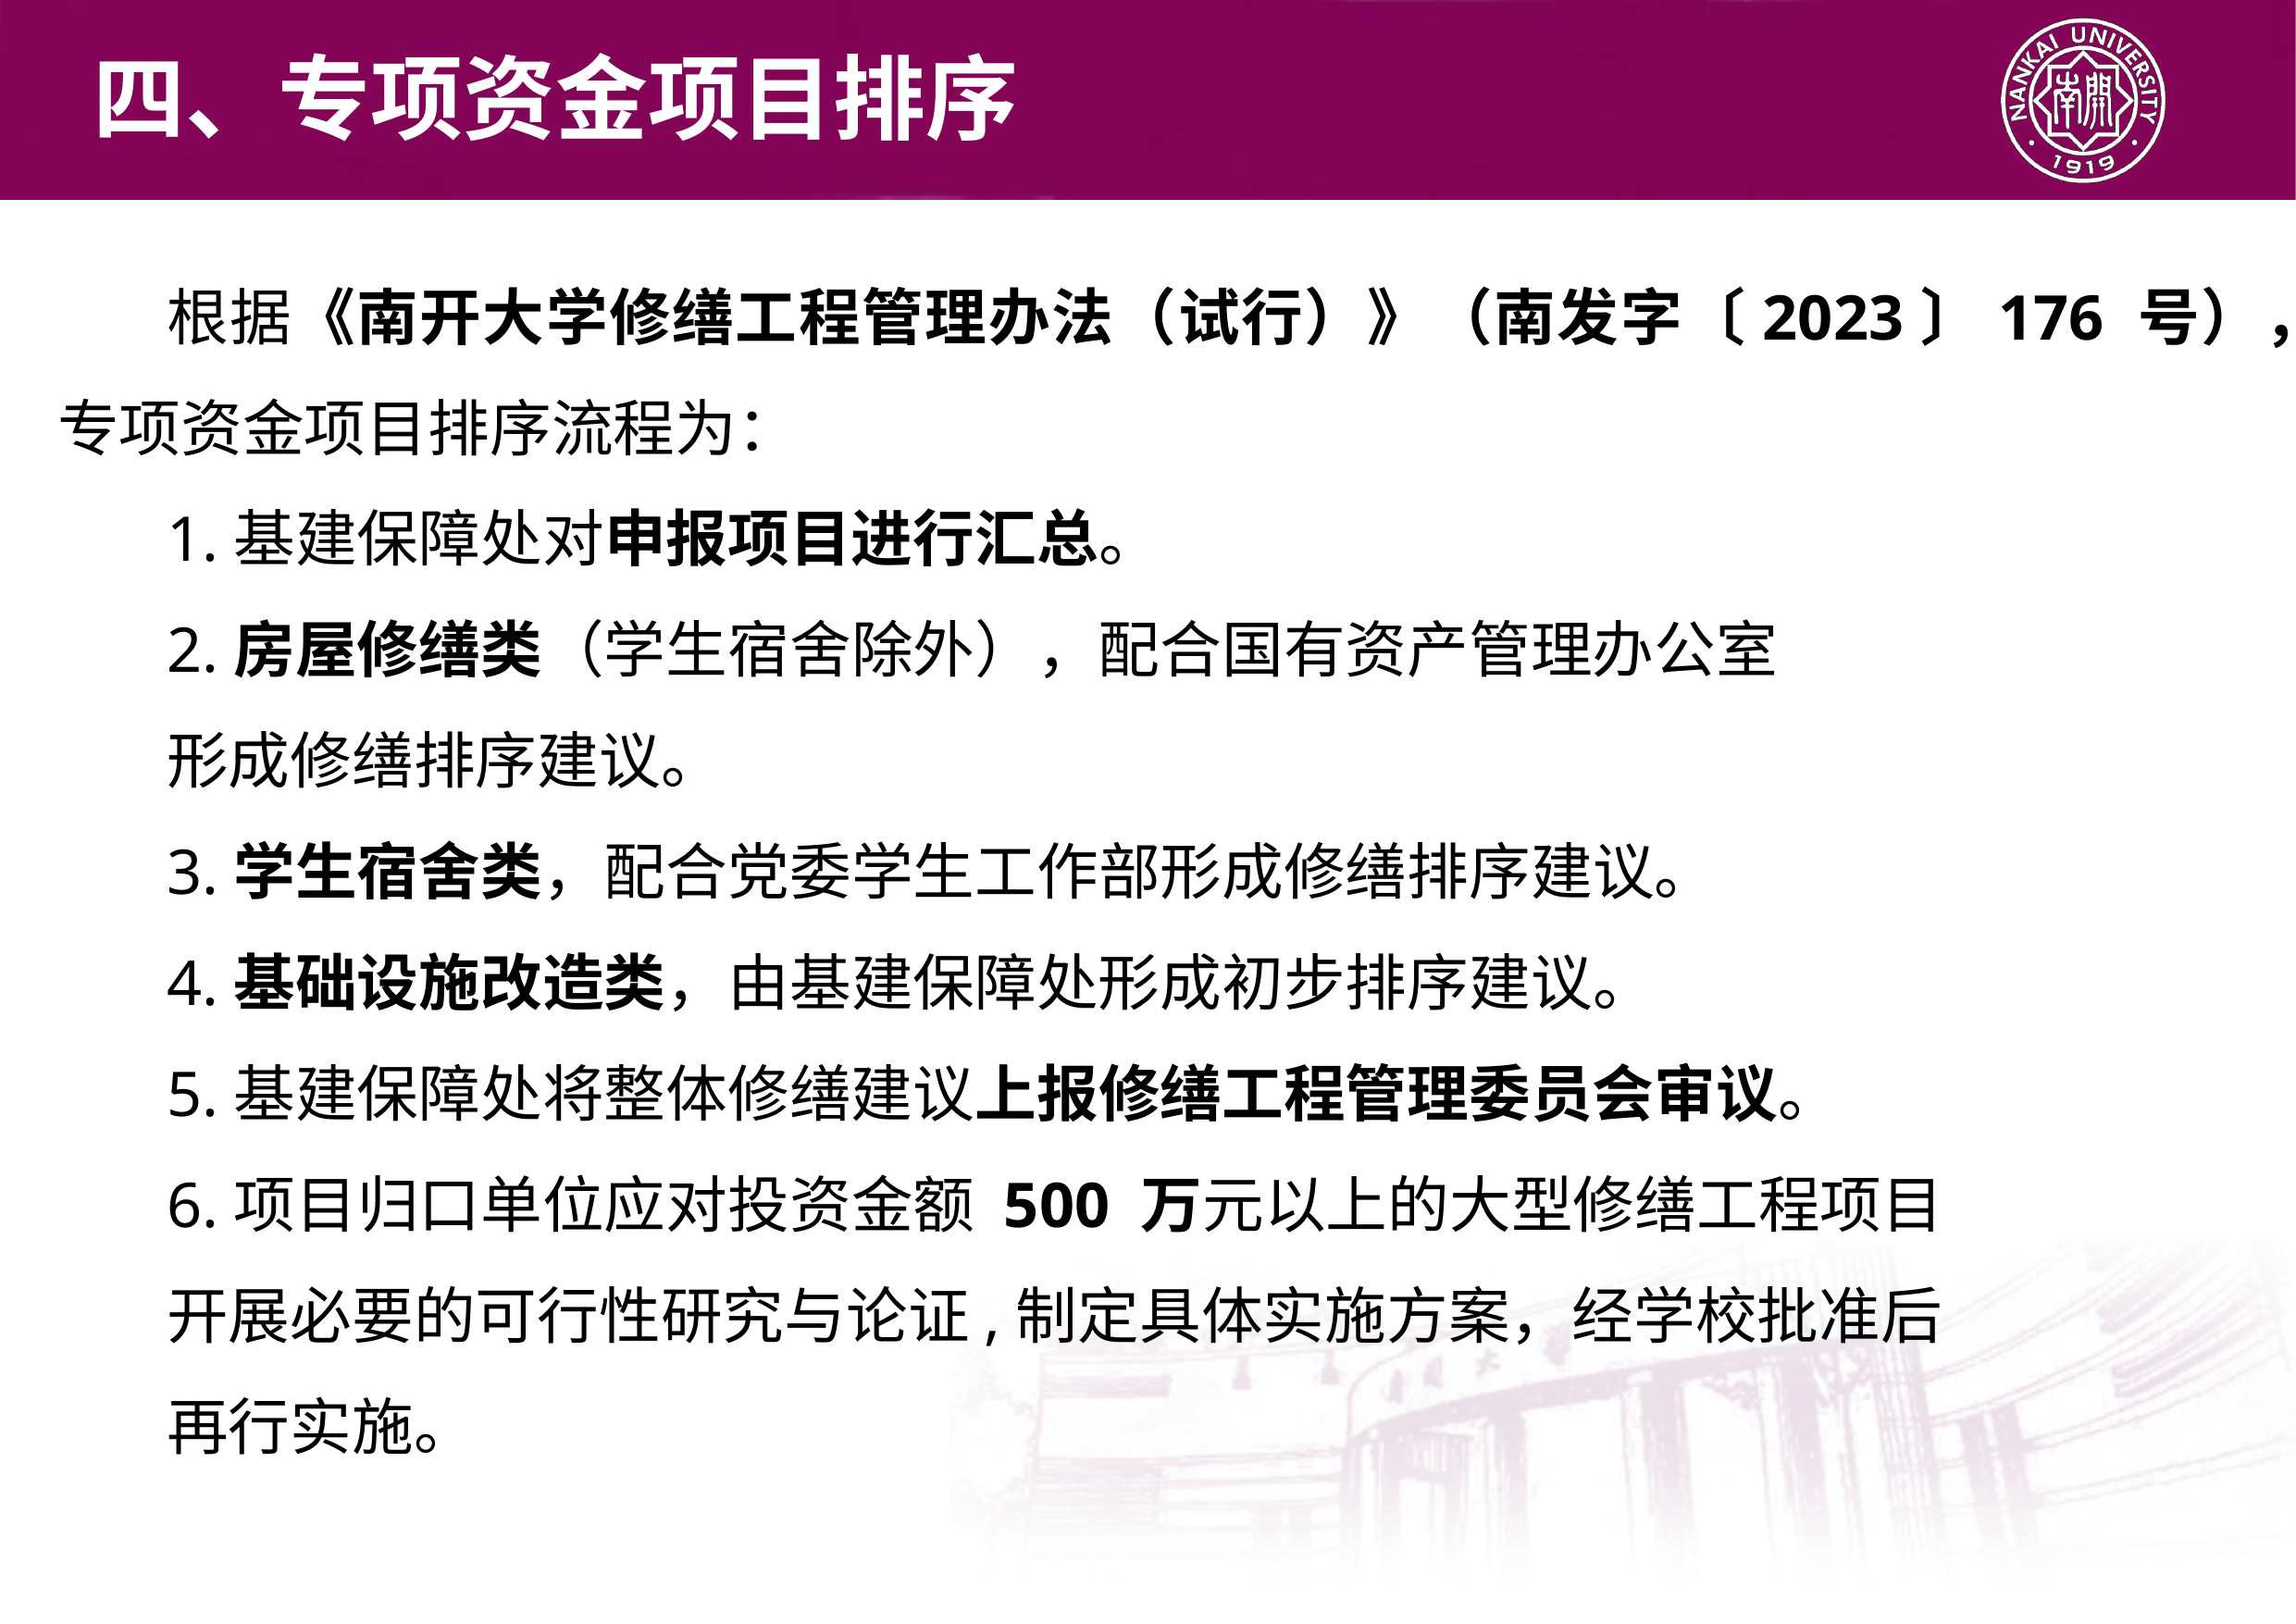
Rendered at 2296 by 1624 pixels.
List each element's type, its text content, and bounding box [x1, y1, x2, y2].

picture [0, 0, 2296, 200]
text_box 根据《南开大学修缮工程管理办法（试行）》（南发字〔2023〕176 号），专项资金项目排序流程为： 1.基建保障处对申报项目进行汇总。 2.房屋修缮类（学生宿舍除外），配合国有资产管理办公室 形成修缮排序建议。 3.学生宿舍类，配合党委学生工作部形成修缮排序建议。 4.基础设施改造类，由基建保障处形成初步排序建议。 5.基建保障处将整体修缮建议上报修缮工程管理委员会审议。 6.项目归口单位应对投资金额 500 万元以上的大型修缮工程项目 开展必要的可行性研究与论证,制定具体实施方案，经学校批准后 再行实施。 [43, 242, 2278, 1386]
text_box 四、专项资金项目排序 [79, 32, 1892, 158]
picture [950, 1241, 2296, 1624]
